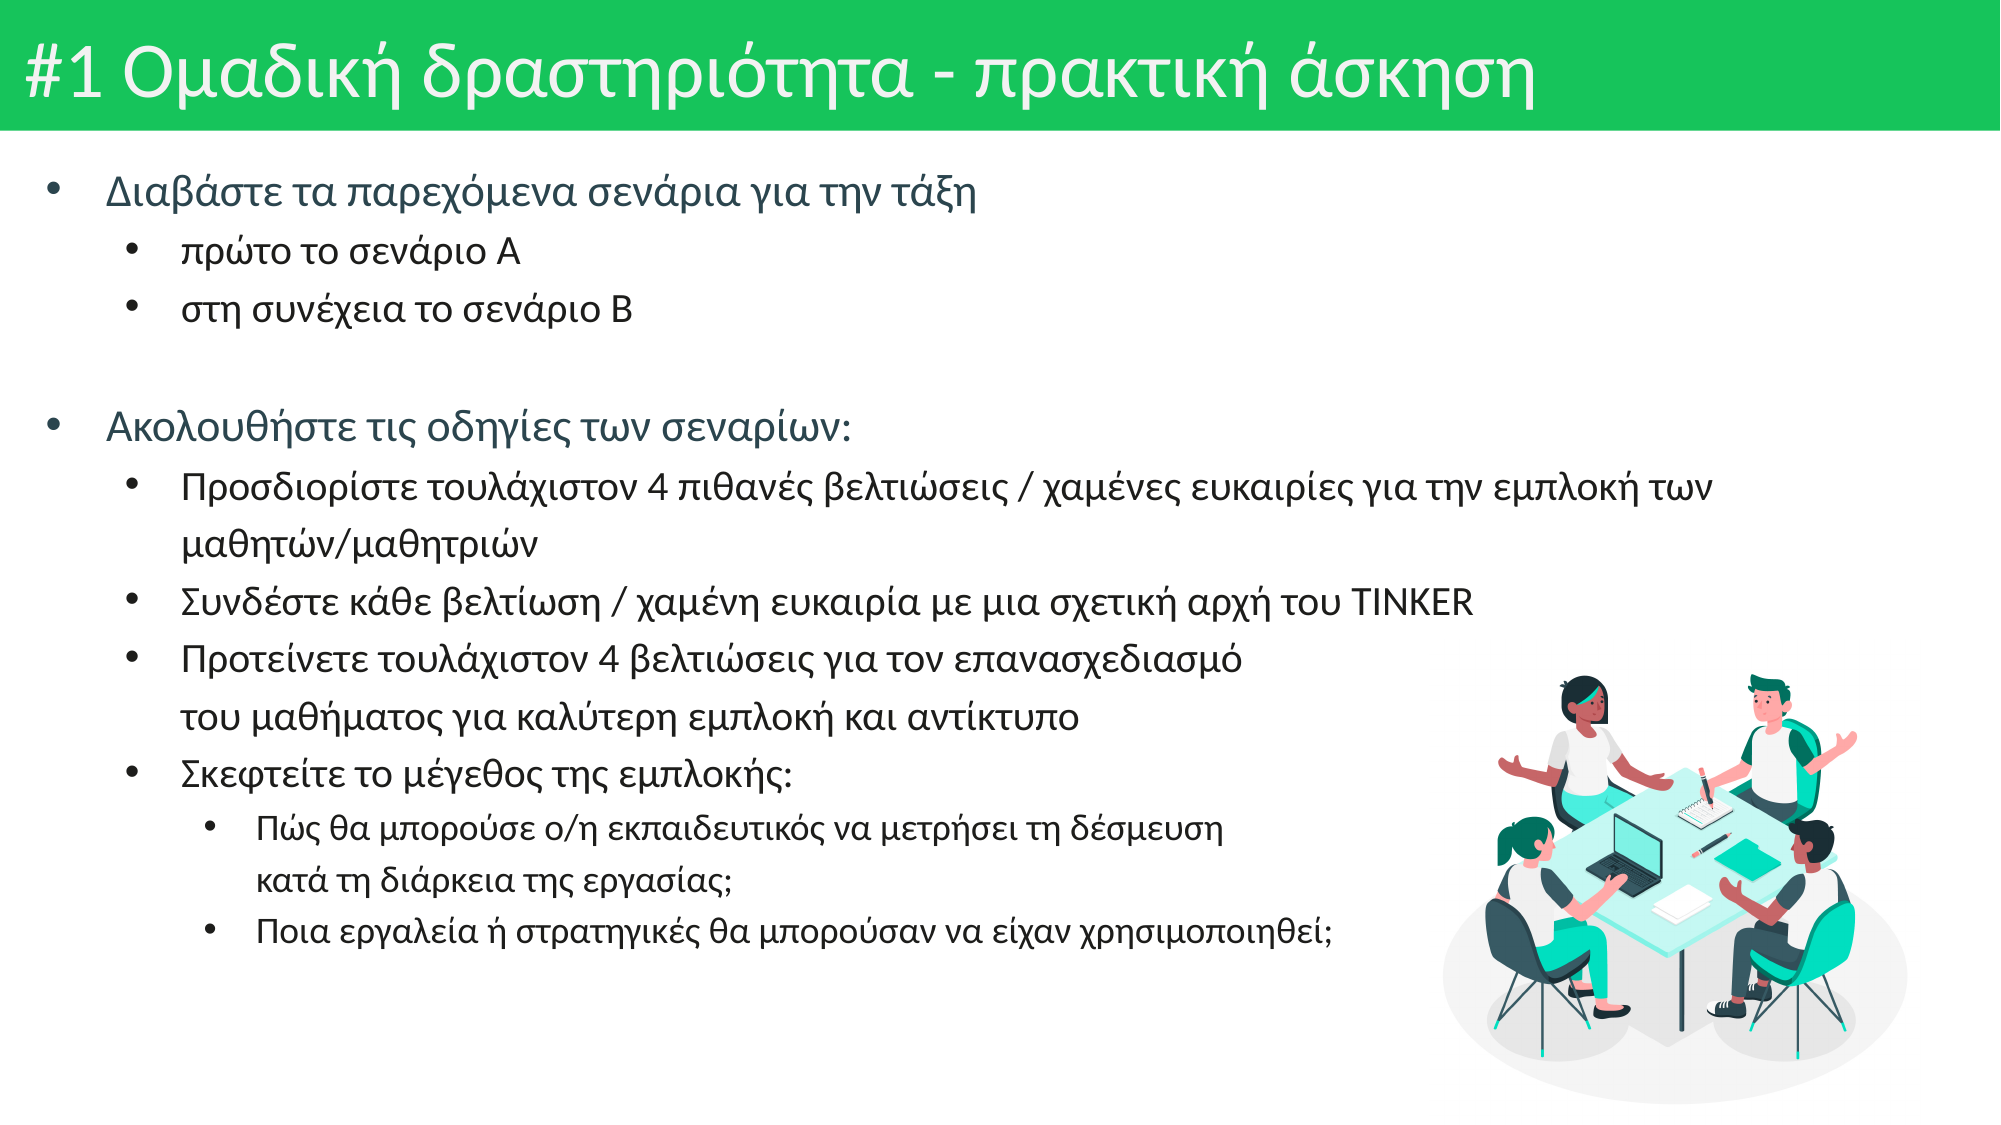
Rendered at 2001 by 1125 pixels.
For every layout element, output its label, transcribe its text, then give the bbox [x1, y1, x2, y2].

title #1 Ομαδική δραστηριότητα - πρακτική άσκηση [16, 13, 1976, 131]
picture [1429, 638, 1921, 1125]
list Διαβάστε τα παρεχόμενα σενάρια για την τάξη πρώτο το σενάριο Α στη συνέχεια το σενάριο Β Ακολουθήστε τις οδηγίες των σεναρίων: Προσδιορίστε τουλάχιστον 4 πιθανές βελτιώσεις / χαμένες ευκαιρίες για την εμπλοκή των μαθητών/μαθητριών Συνδέστε κάθε βελτίωση / χαμένη ευκαιρία με μια σχετική αρχή του TINKER Προτείνετε τουλάχιστον 4 βελτιώσεις για τον επανασχεδιασμό του μαθήματος για καλύτερη εμπλοκή και αντίκτυπο Σκεφτείτε το μέγεθος της εμπλοκής: Πώς θα μπορούσε ο/η εκπαιδευτικός να μετρήσει τη δέσμευση κατά τη διάρκεια της εργασίας; Ποια εργαλεία ή στρατηγικές θα μπορούσαν να είχαν χρησιμοποιηθεί; [16, 144, 1976, 1108]
